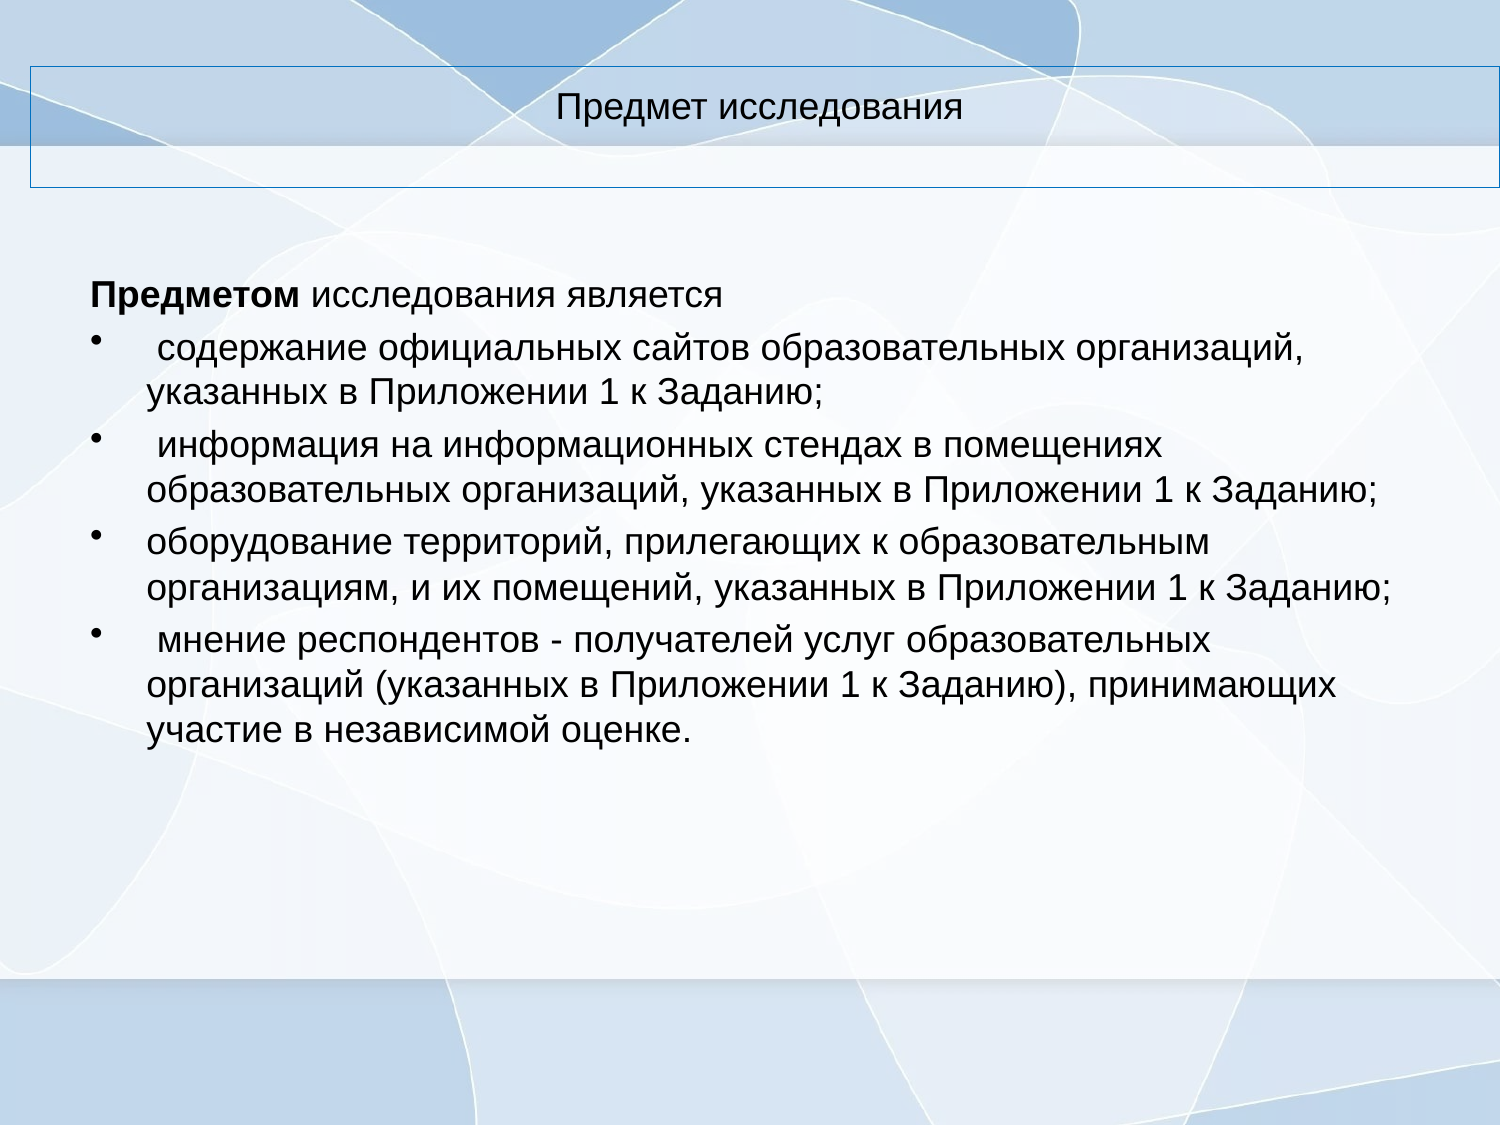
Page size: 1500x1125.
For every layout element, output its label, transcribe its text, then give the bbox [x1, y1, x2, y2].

title Предмет исследования [30, 66, 1500, 188]
table_cell 94 [0, 0, 1500, 1125]
list Предметом исследования является содержание официальных сайтов образовательных организаций, указанных в Приложении 1 к Заданию; информация на информационных стендах в помещениях образовательных организаций, указанных в Приложении 1 к Заданию; оборудование территорий, прилегающих к образовательным организациям, и их помещений, указанных в Приложении 1 к Заданию; мнение респондентов - получателей услуг образовательных организаций (указанных в Приложении 1 к Заданию), принимающих участие в независимой оценке. [75, 262, 1425, 1005]
